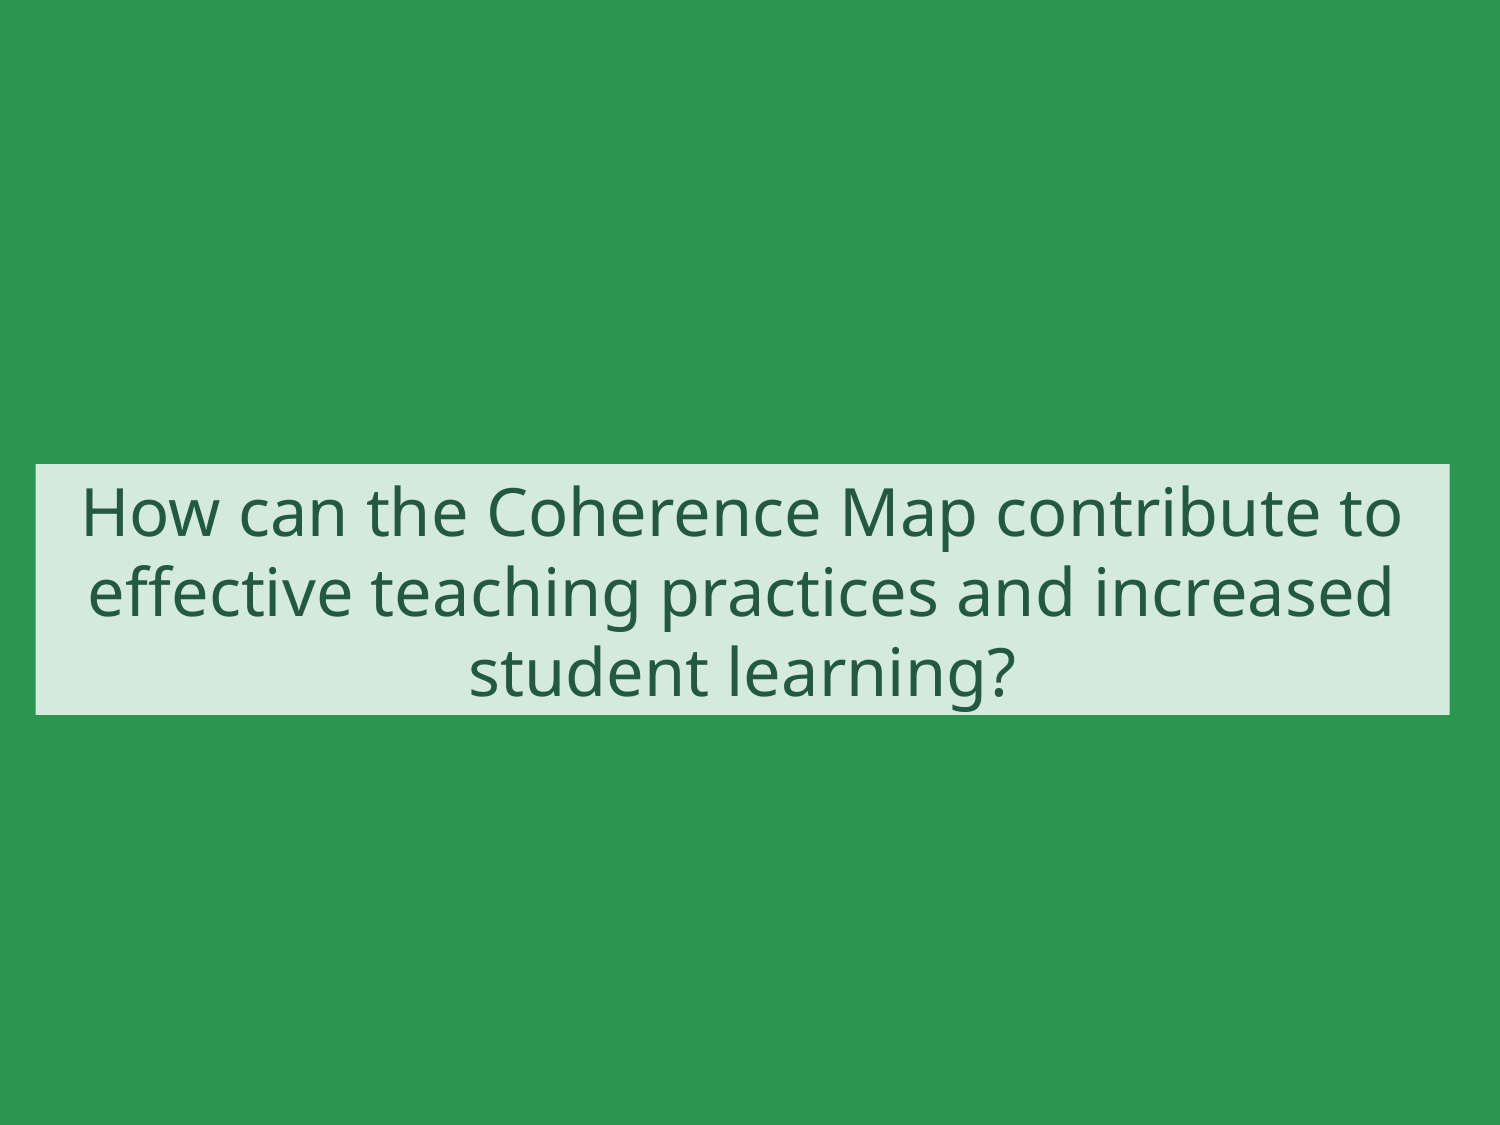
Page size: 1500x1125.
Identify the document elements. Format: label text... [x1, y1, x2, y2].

title How can the Coherence Map contribute to effective teaching practices and increased student learning? [35, 464, 1450, 715]
